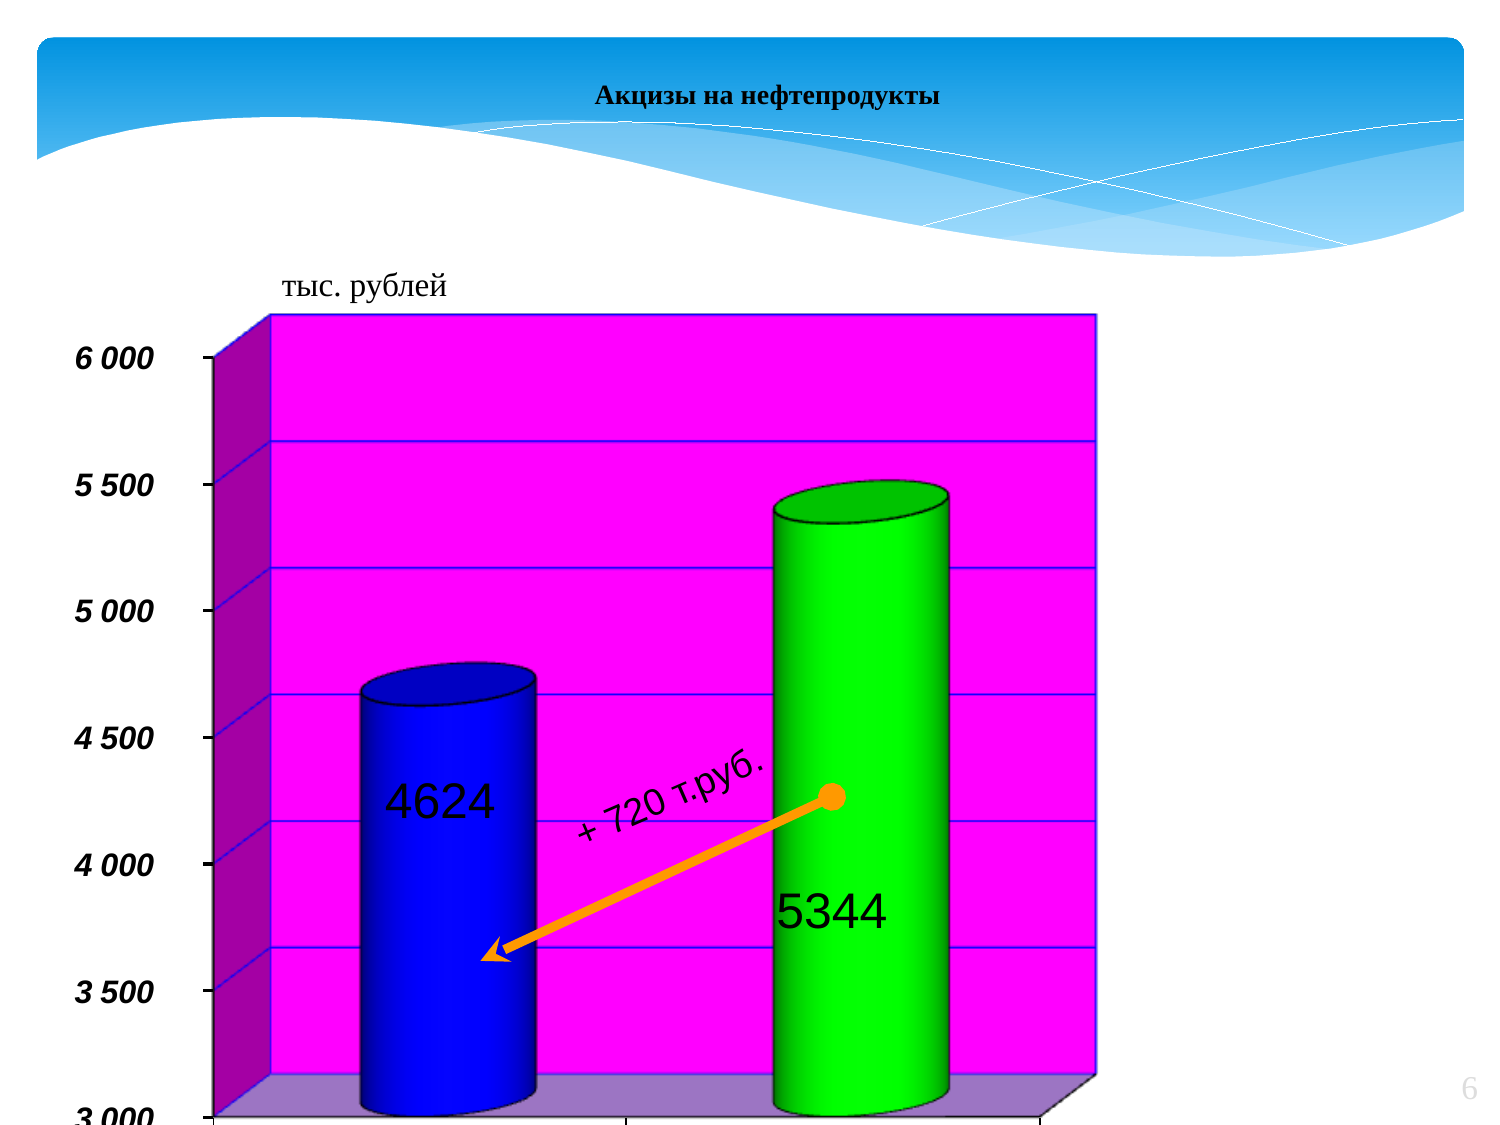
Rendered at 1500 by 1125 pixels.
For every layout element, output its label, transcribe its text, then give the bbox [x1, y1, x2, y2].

title Акцизы на нефтепродукты [0, 35, 1500, 153]
text_box тыс. рублей [267, 255, 463, 279]
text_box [0, 280, 1500, 1125]
